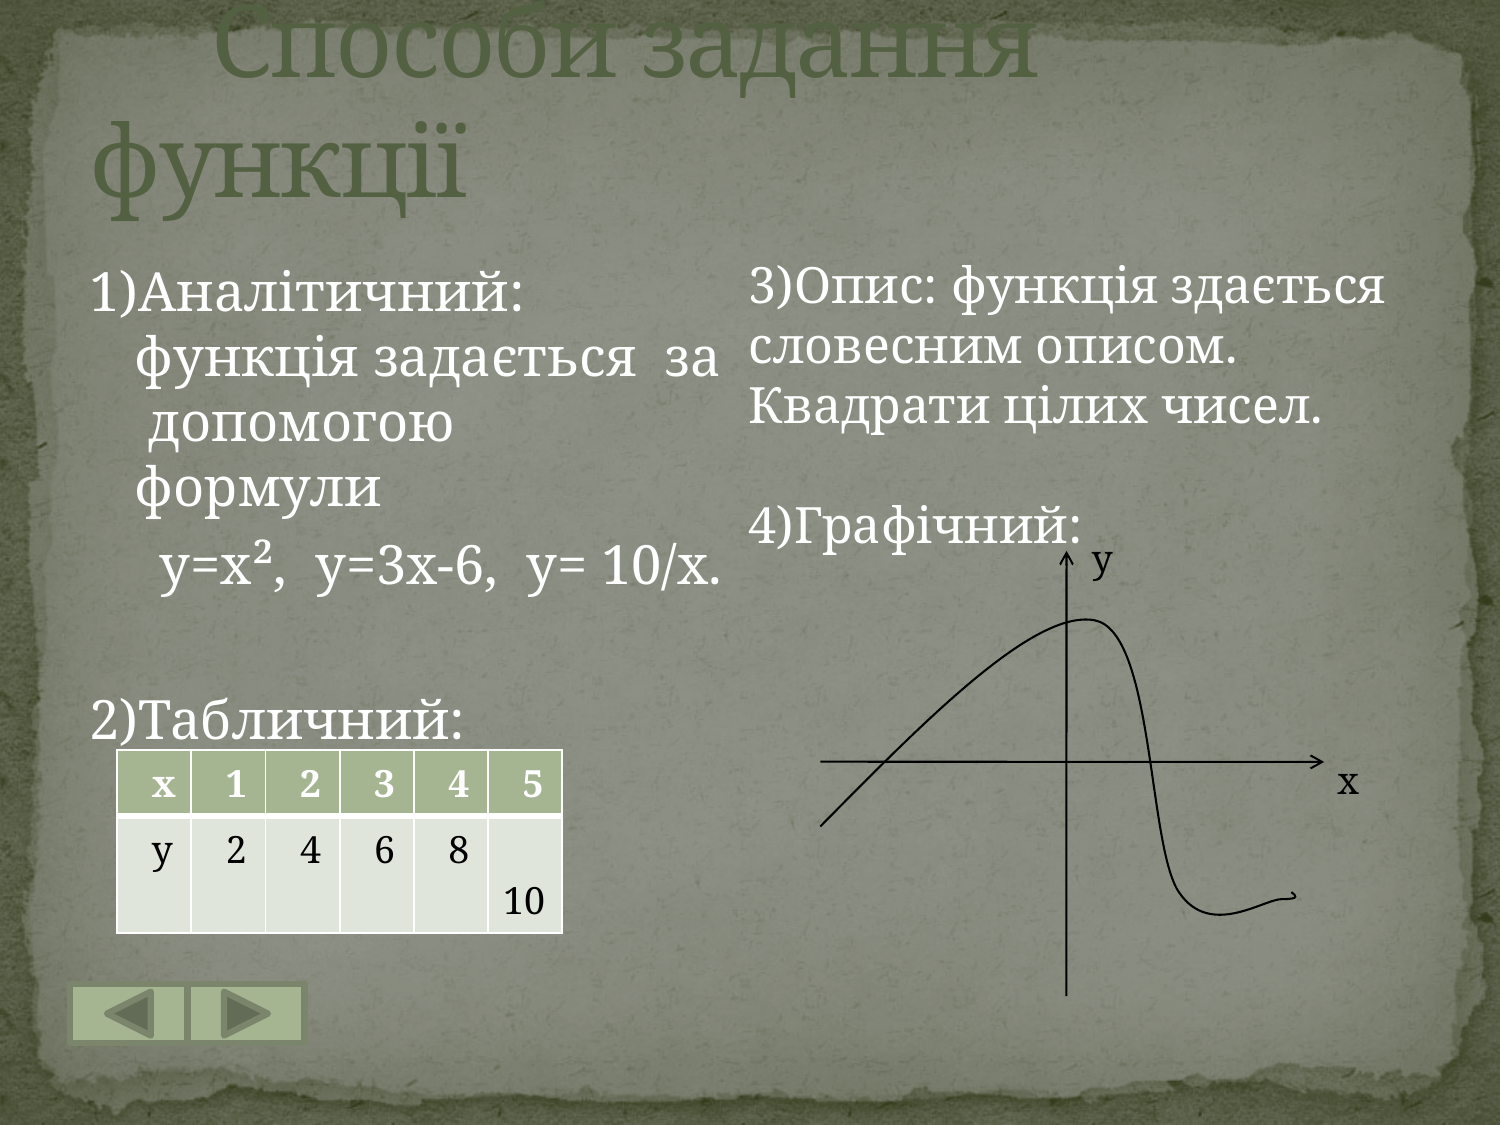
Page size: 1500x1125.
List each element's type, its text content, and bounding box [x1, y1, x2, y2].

table_cell 6 [341, 819, 413, 932]
text_box 3)Опис: функція здається словесним описом. Квадрати цілих чисел. 4)Графічний: [734, 246, 1414, 981]
text_box х [1322, 749, 1374, 810]
text_box [184, 981, 308, 1046]
table_cell 8 [415, 819, 487, 932]
table_cell 2 [192, 819, 265, 932]
table_header 1 [192, 751, 265, 813]
text_box [819, 618, 1297, 916]
list 1)Аналітичний: функція задається за допомогою формули y=x², y=3x-6, y= 10/х. 2)Табличний: [75, 249, 741, 1000]
table_cell 4 [266, 819, 339, 932]
title Способи задання функції [74, 24, 1425, 225]
table_cell у [118, 819, 190, 932]
table_header 5 [489, 751, 561, 813]
text_box у [1076, 527, 1128, 588]
table_header 4 [415, 751, 487, 813]
text_box [67, 981, 185, 1046]
table_header х [118, 751, 190, 813]
table_header 2 [266, 751, 339, 813]
table_cell 10 [489, 819, 561, 932]
table_header 3 [341, 751, 413, 813]
